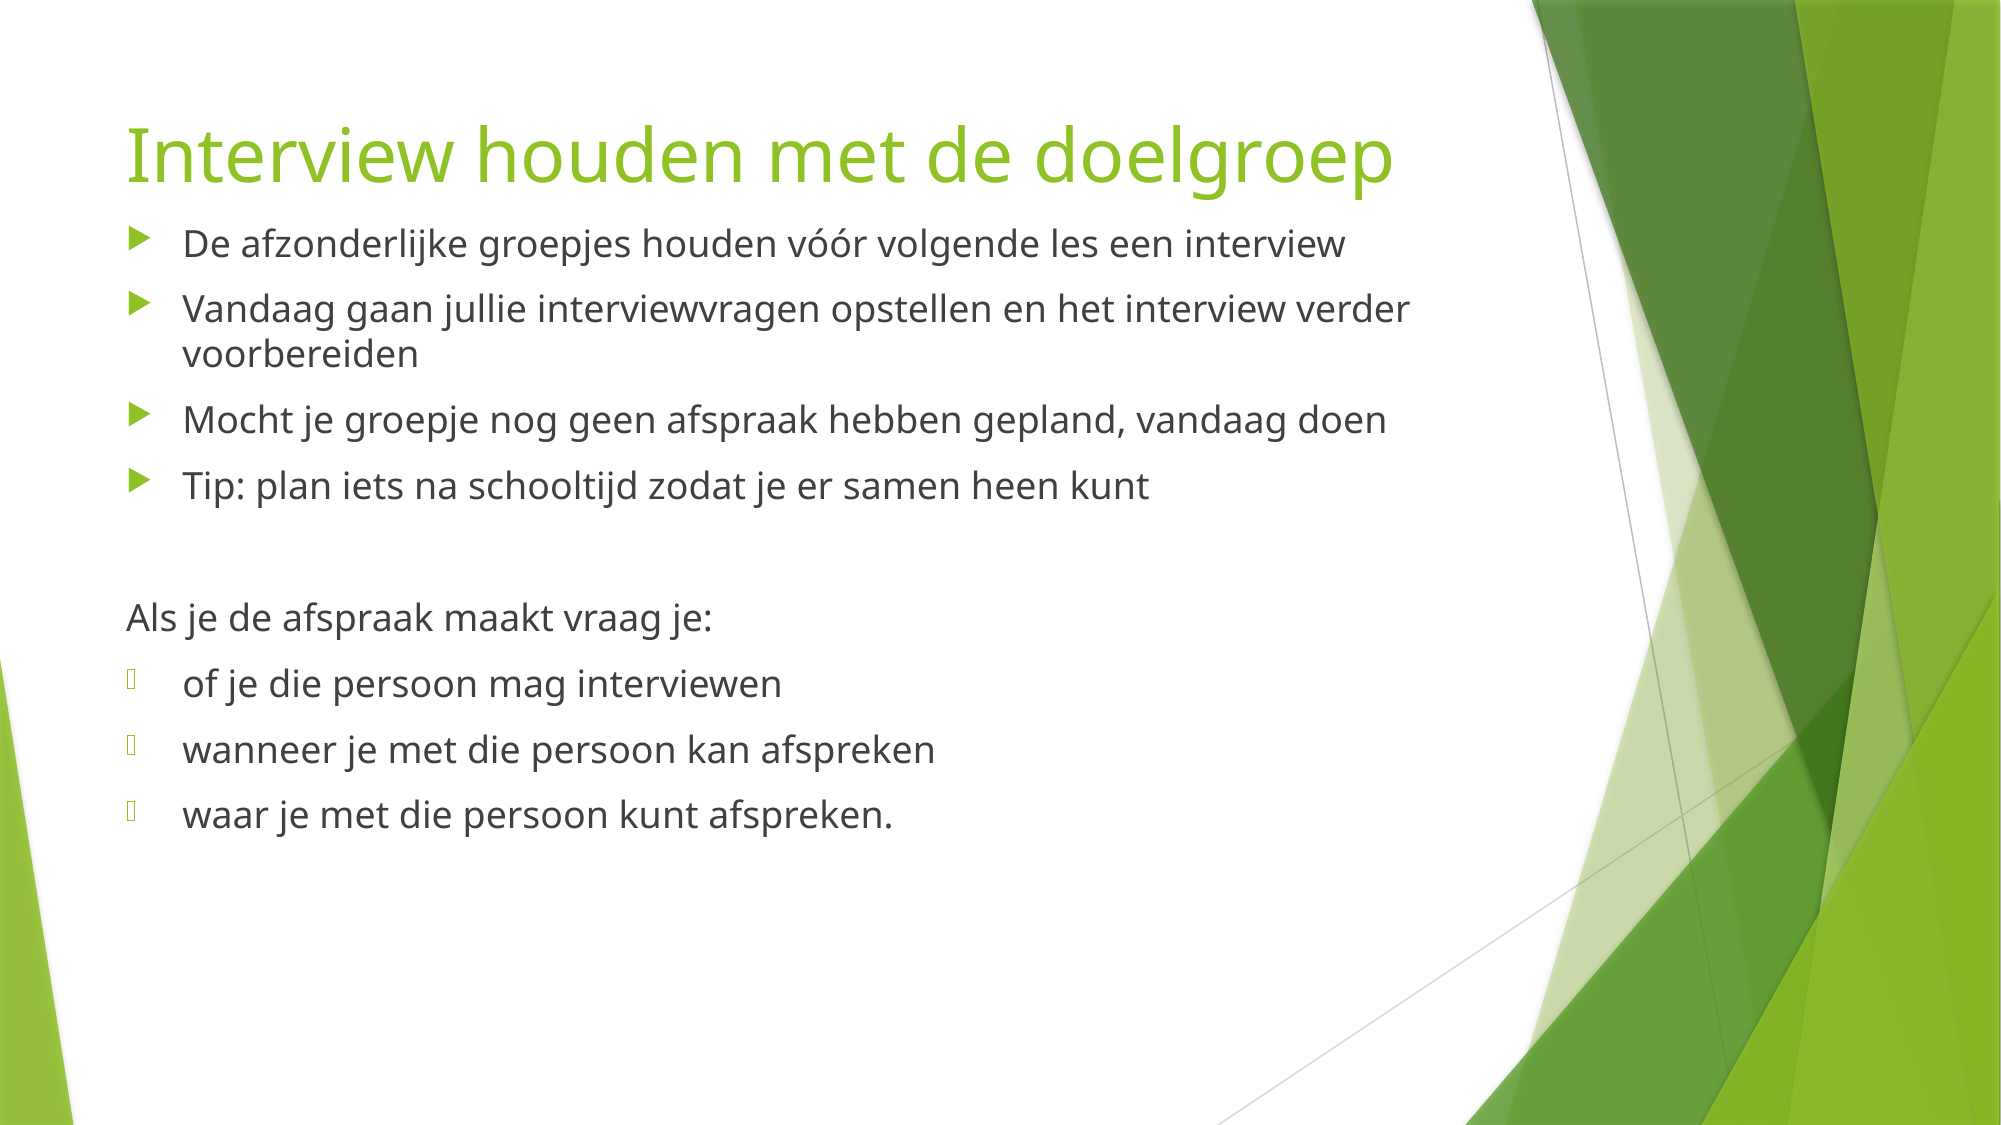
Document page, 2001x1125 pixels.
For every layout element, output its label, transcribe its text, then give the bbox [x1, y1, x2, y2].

title Interview houden met de doelgroep [111, 99, 1522, 212]
list De afzonderlijke groepjes houden vóór volgende les een interview Vandaag gaan jullie interviewvragen opstellen en het interview verder voorbereiden Mocht je groepje nog geen afspraak hebben gepland, vandaag doen Tip: plan iets na schooltijd zodat je er samen heen kunt Als je de afspraak maakt vraag je: of je die persoon mag interviewen wanneer je met die persoon kan afspreken waar je met die persoon kunt afspreken. [111, 212, 1642, 991]
